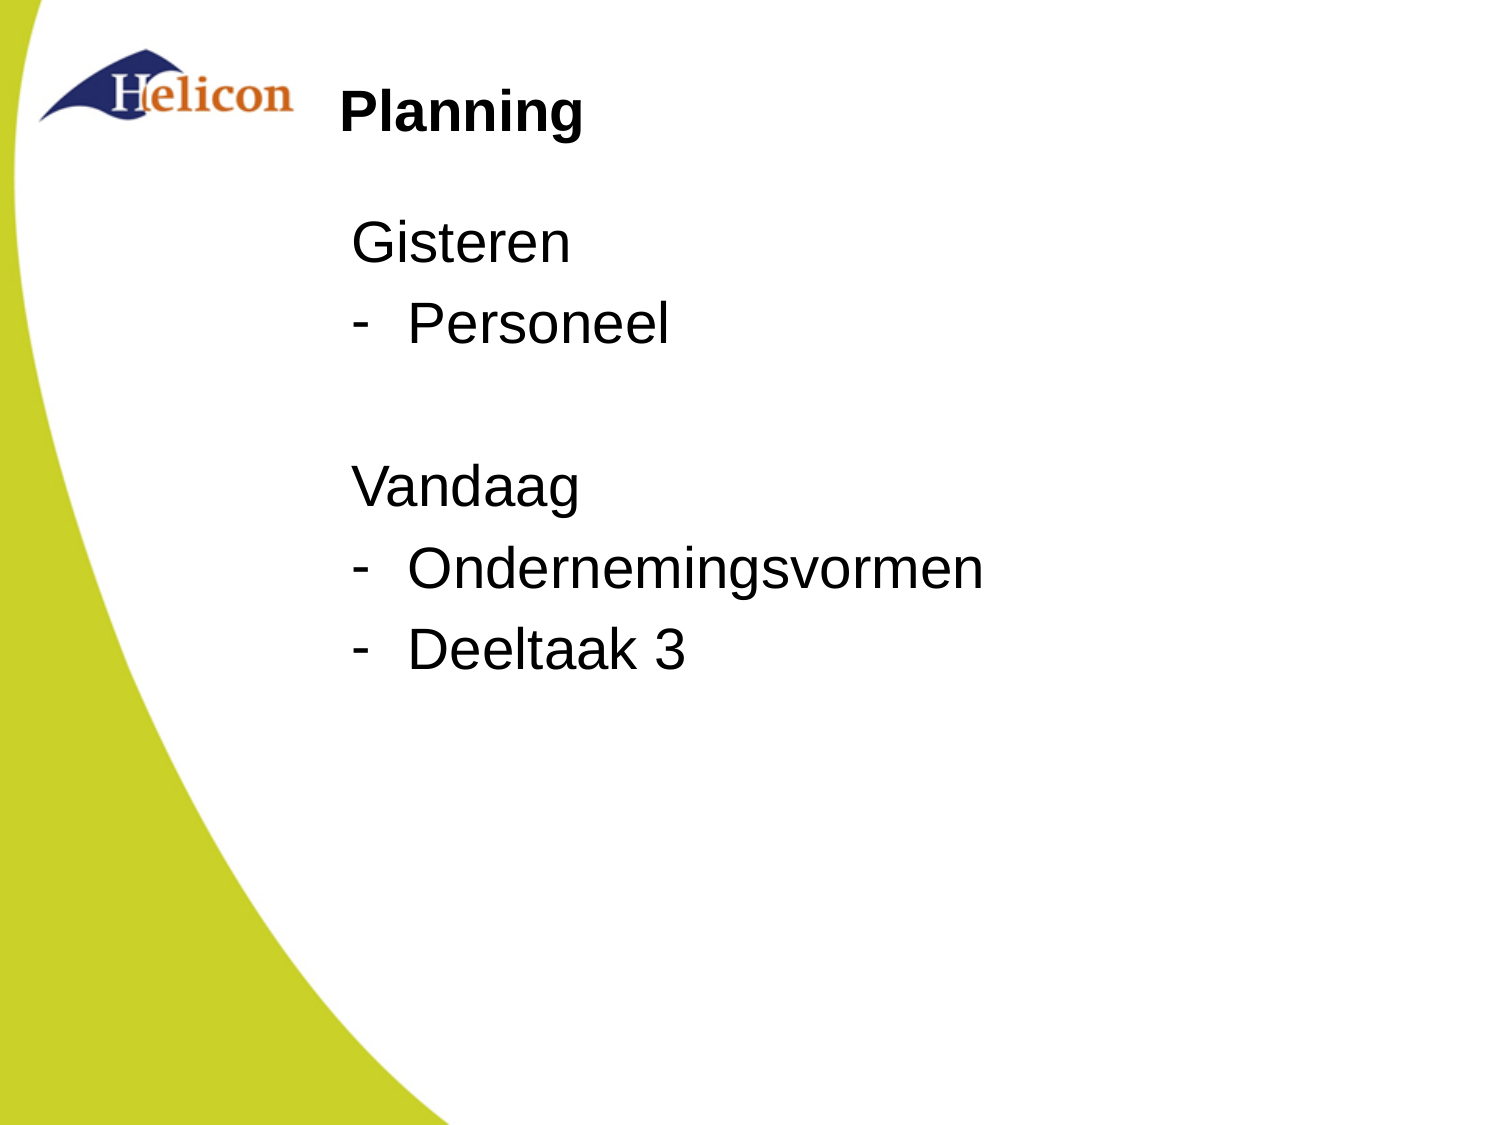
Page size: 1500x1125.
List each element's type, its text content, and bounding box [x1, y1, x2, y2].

title Planning [324, 54, 1415, 161]
list Gisteren Personeel Vandaag Ondernemingsvormen Deeltaak 3 [336, 196, 1425, 1005]
picture [0, 0, 1500, 1125]
